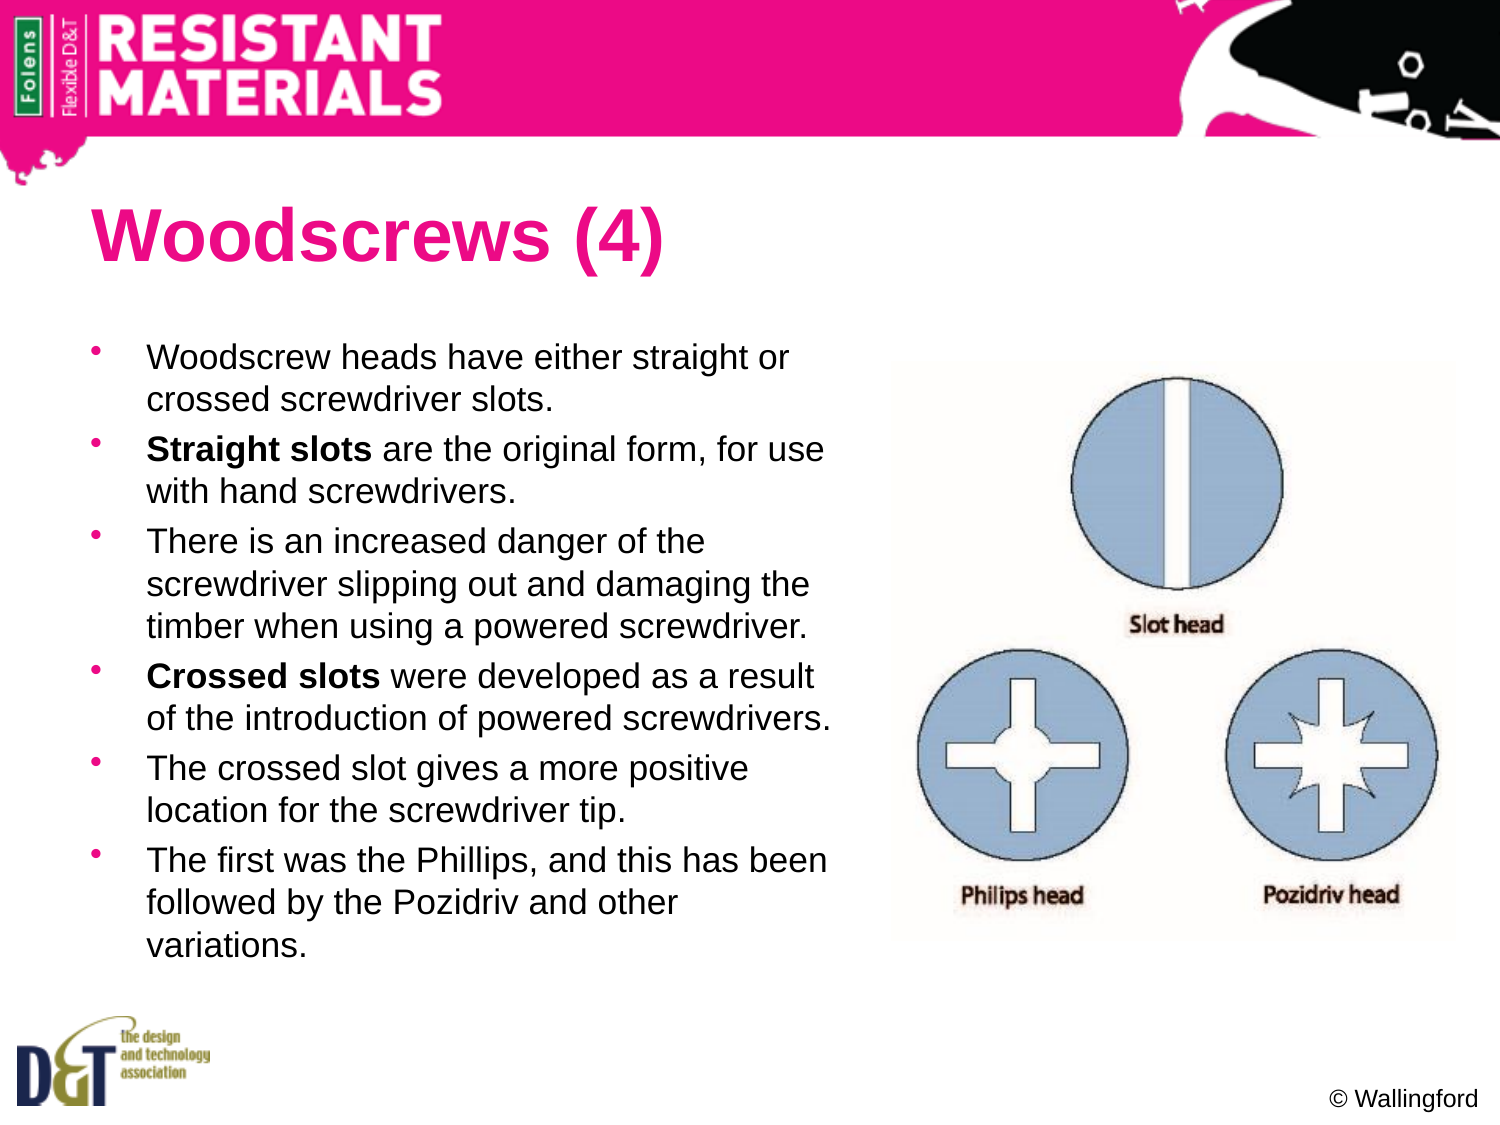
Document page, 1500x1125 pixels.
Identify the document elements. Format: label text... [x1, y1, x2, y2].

list Woodscrew heads have either straight or crossed screwdriver slots. Straight slots are the original form, for use with hand screwdrivers. There is an increased danger of the screwdriver slipping out and damaging the timber when using a powered screwdriver. Crossed slots were developed as a result of the introduction of powered screwdrivers. The crossed slot gives a more positive location for the screwdriver tip. The first was the Phillips, and this has been followed by the Pozidriv and other variations. [75, 326, 857, 1005]
title Woodscrews (4) [76, 160, 1427, 301]
text_box © Wallingford [1257, 1074, 1495, 1125]
picture [0, 0, 1500, 1125]
